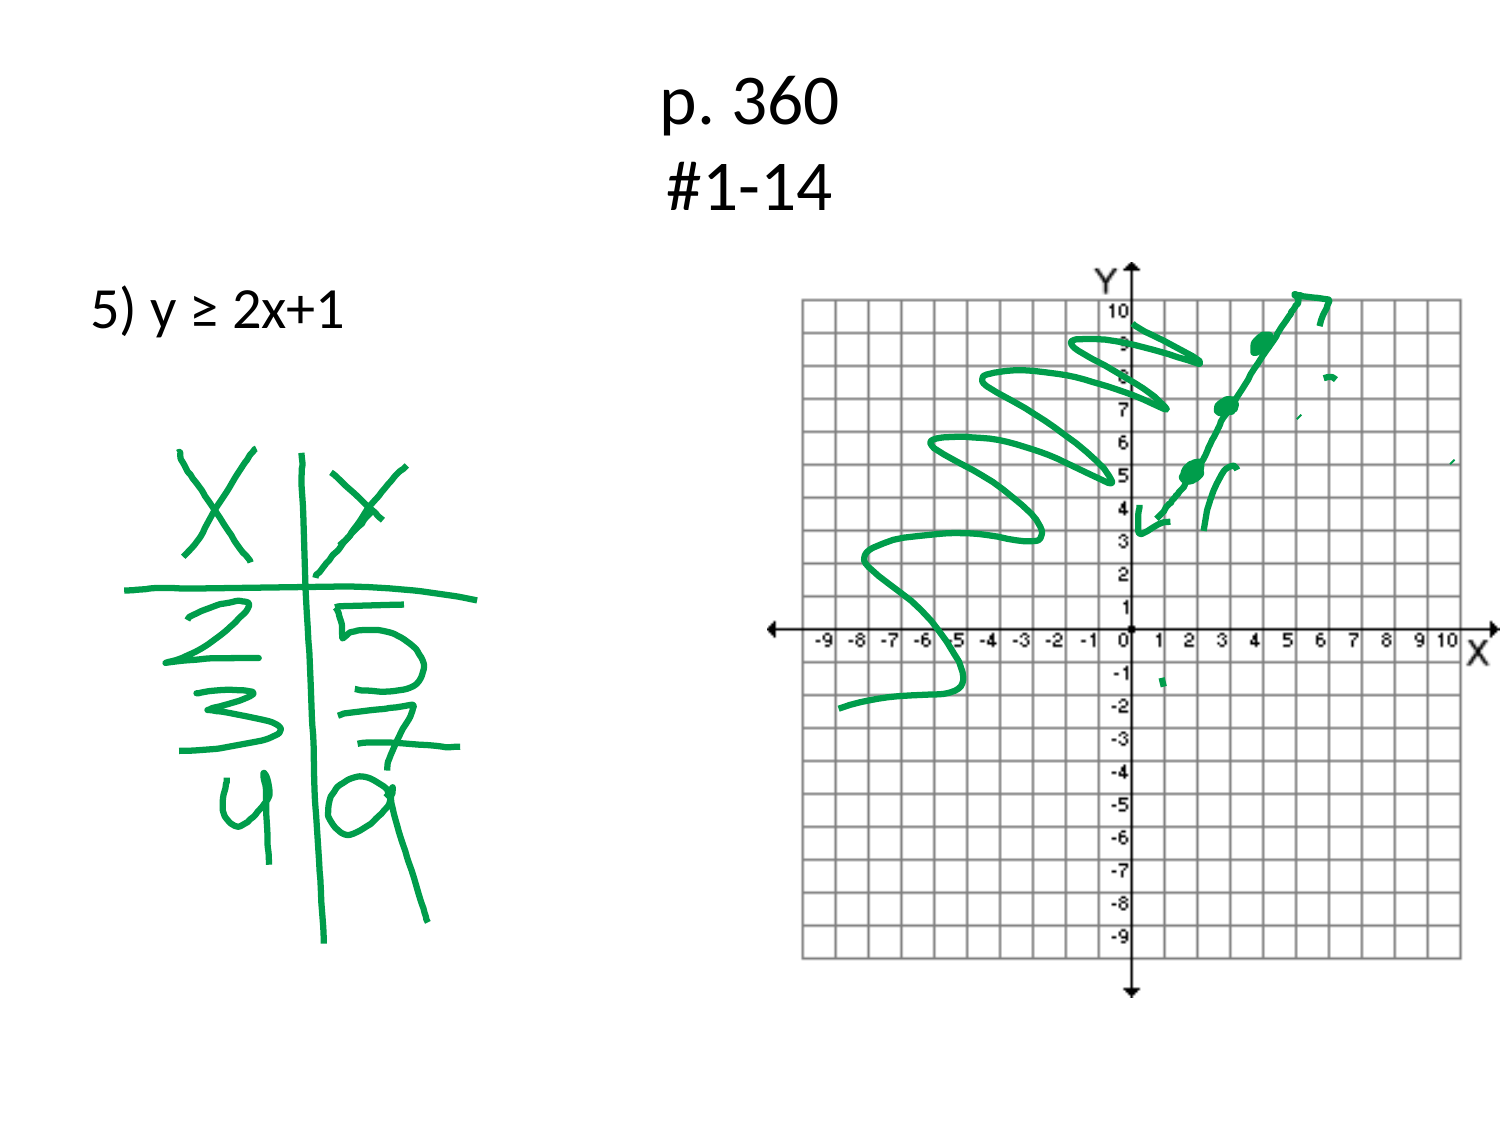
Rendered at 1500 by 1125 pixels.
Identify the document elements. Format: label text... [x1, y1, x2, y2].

text_box [334, 606, 425, 693]
text_box [300, 452, 308, 586]
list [767, 262, 1500, 998]
text_box [164, 599, 260, 664]
text_box [327, 775, 429, 923]
text_box [215, 510, 252, 563]
text_box [330, 471, 368, 507]
text_box [177, 451, 215, 509]
text_box [363, 744, 396, 771]
title p. 360 #1-14 [75, 45, 1425, 233]
text_box [179, 689, 282, 752]
text_box [314, 509, 374, 579]
text_box [305, 596, 325, 944]
text_box [357, 741, 461, 749]
text_box [336, 603, 405, 608]
text_box [337, 703, 415, 742]
text_box [221, 772, 271, 865]
text_box [370, 508, 384, 521]
text_box [344, 464, 408, 539]
list 5) y ≥ 2x+1 [75, 262, 738, 1005]
text_box [182, 447, 257, 558]
text_box [124, 585, 478, 602]
